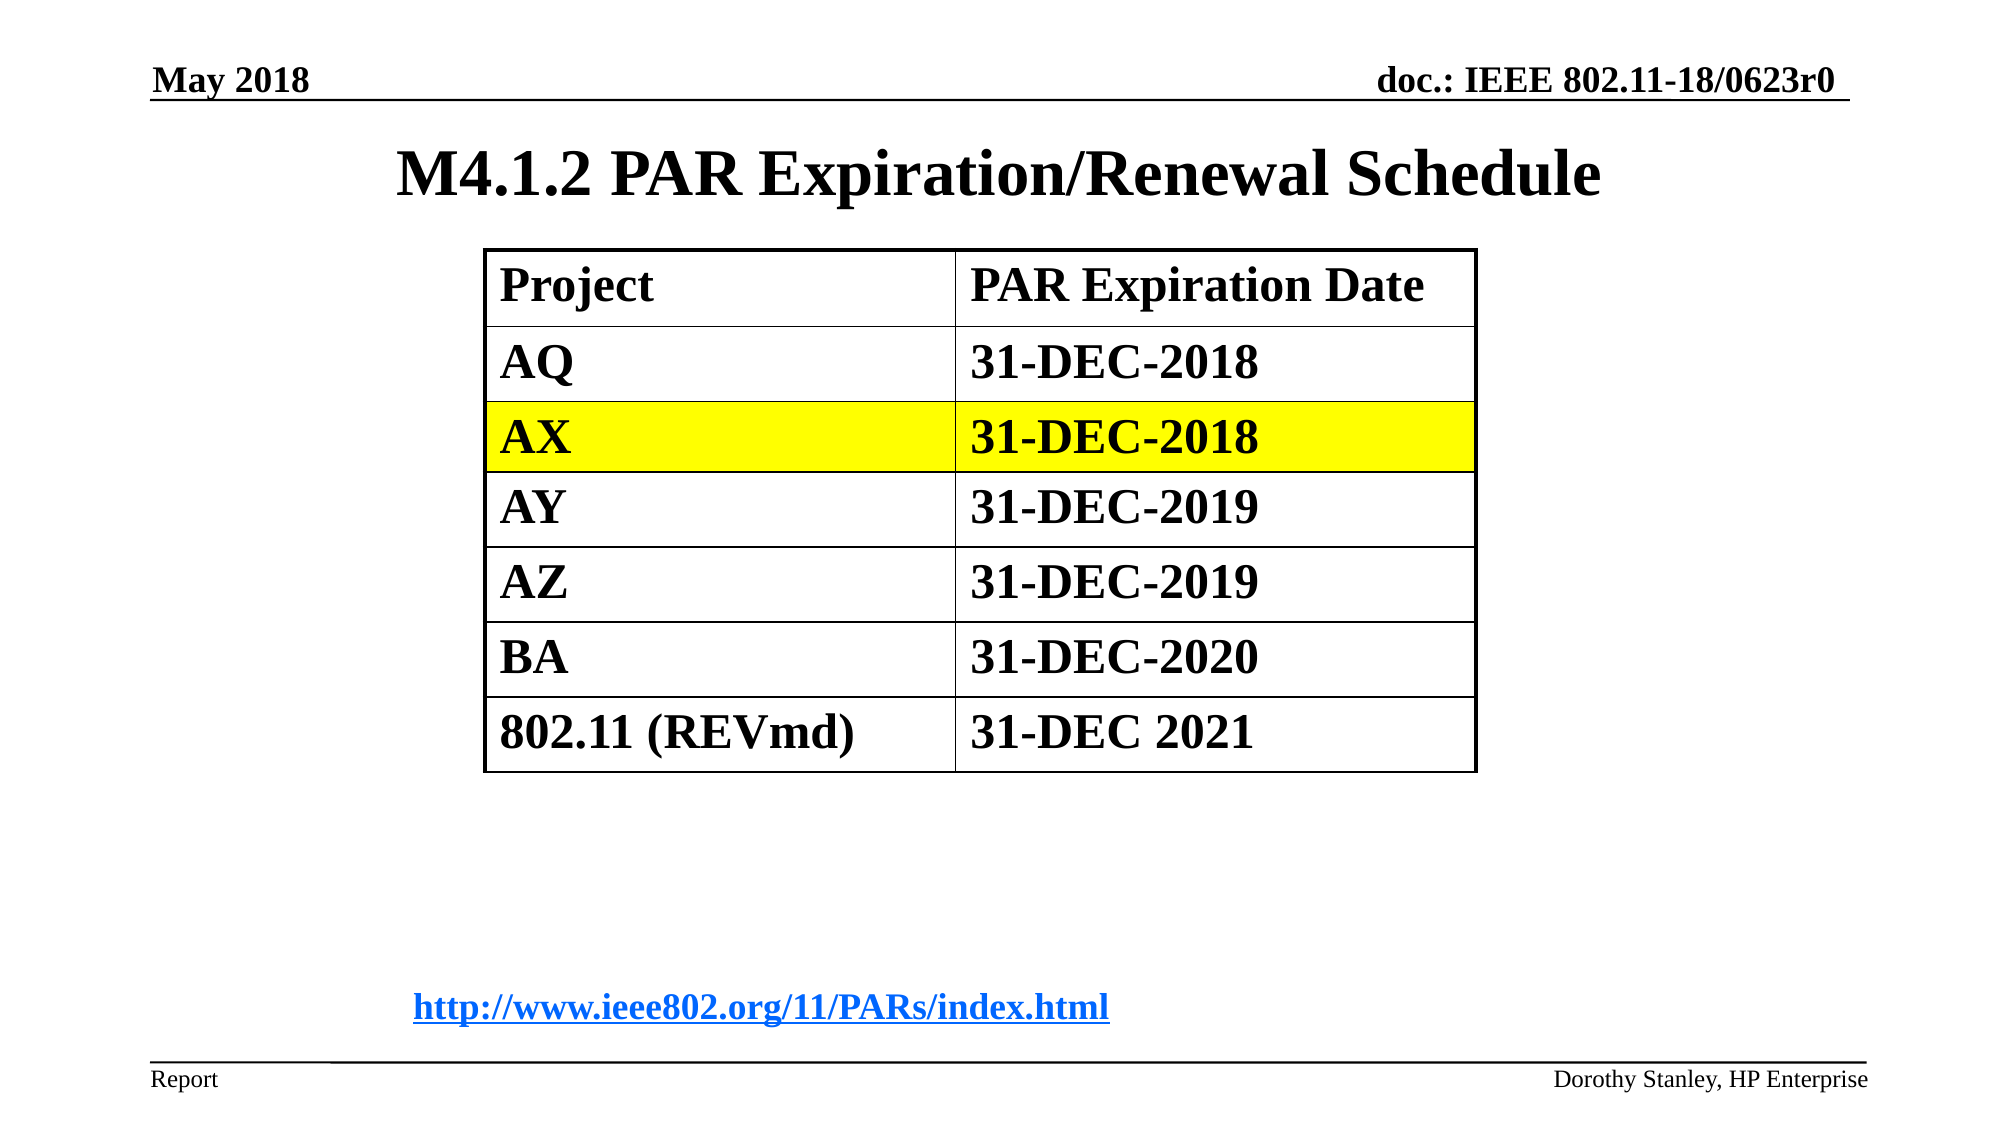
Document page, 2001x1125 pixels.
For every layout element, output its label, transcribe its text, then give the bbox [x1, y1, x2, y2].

table_cell 31-DEC-2020 [956, 623, 1474, 696]
table_cell AQ [487, 327, 955, 401]
table_cell 31-DEC-2018 [956, 402, 1474, 471]
title M4.1.2 PAR Expiration/Renewal Schedule [362, 112, 1638, 225]
table_cell BA [487, 623, 955, 696]
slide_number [152, 54, 406, 101]
table_cell 802.11 (REVmd) [487, 698, 955, 771]
footer Dorothy Stanley, HP Enterprise [1512, 1061, 1869, 1093]
table_cell AY [487, 473, 955, 546]
table_cell 31-DEC-2019 [956, 548, 1474, 621]
table_cell 31-DEC-2018 [956, 327, 1474, 401]
table_cell 31-DEC-2019 [956, 473, 1474, 546]
table_header Project [487, 252, 955, 326]
text_box http://www.ieee802.org/11/PARs/index.html [398, 974, 1125, 1035]
table_cell AZ [487, 548, 955, 621]
table_header PAR Expiration Date [956, 252, 1474, 326]
table_cell AX [487, 402, 955, 471]
table_cell 31-DEC 2021 [956, 698, 1474, 771]
